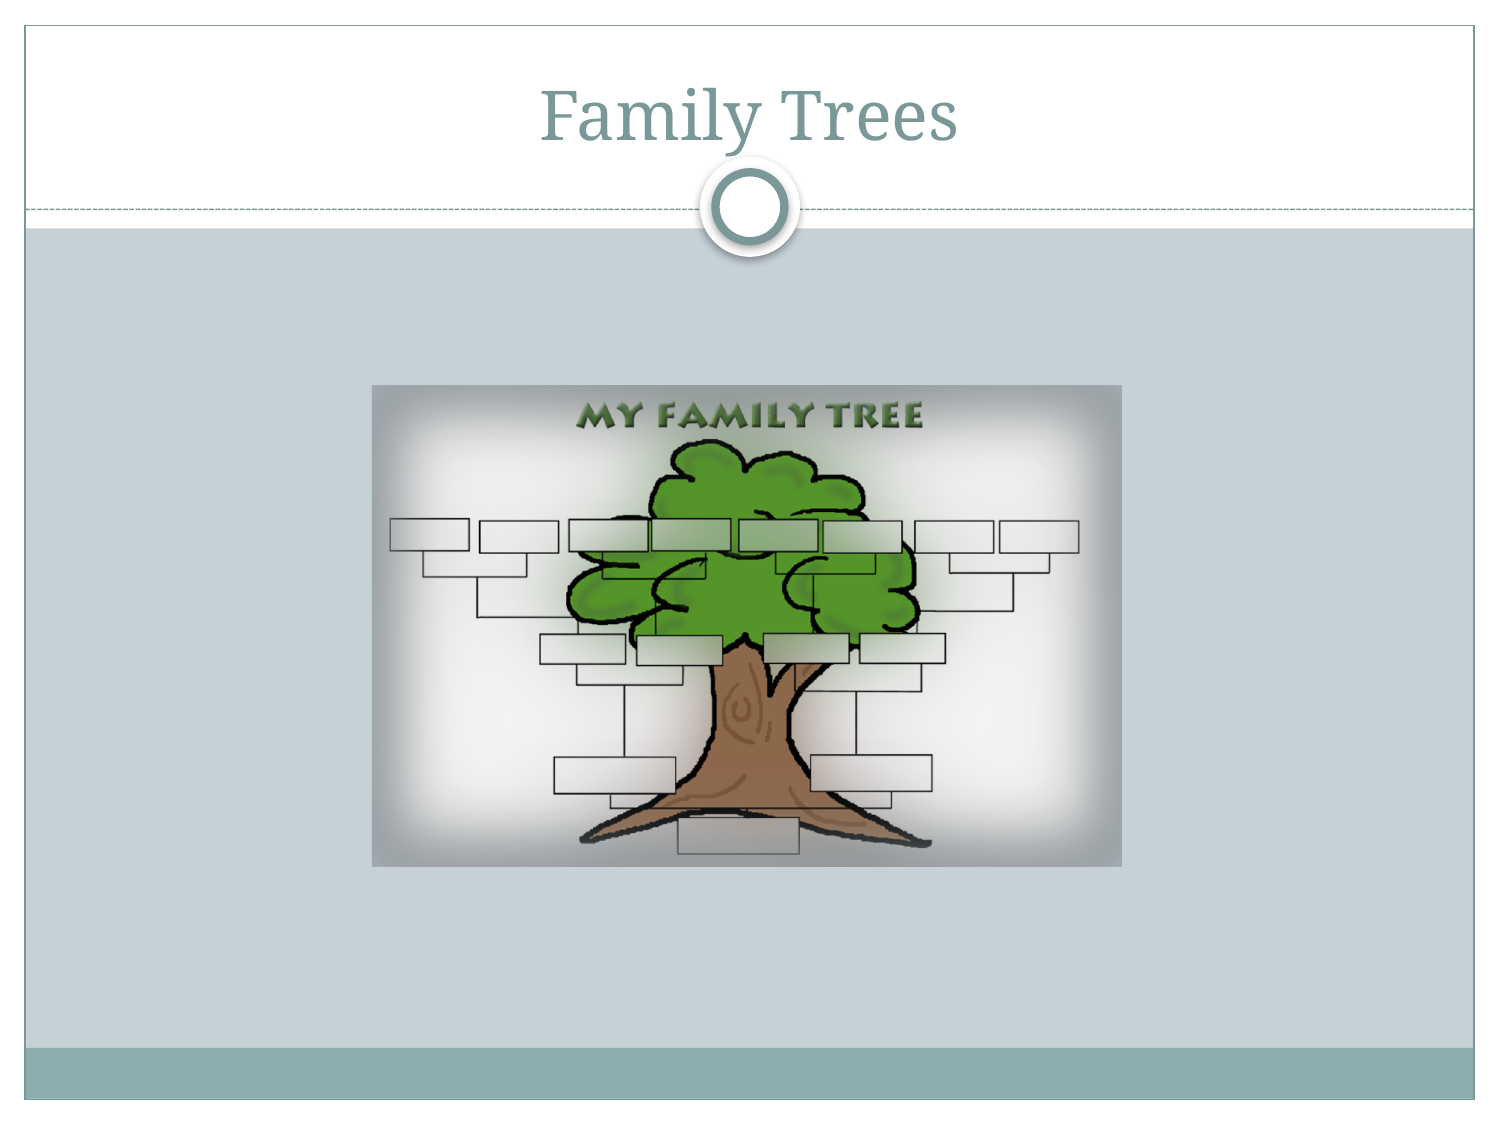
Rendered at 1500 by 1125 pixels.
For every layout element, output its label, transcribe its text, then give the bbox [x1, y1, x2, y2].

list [49, 250, 1445, 1001]
title Family Trees [49, 37, 1450, 162]
